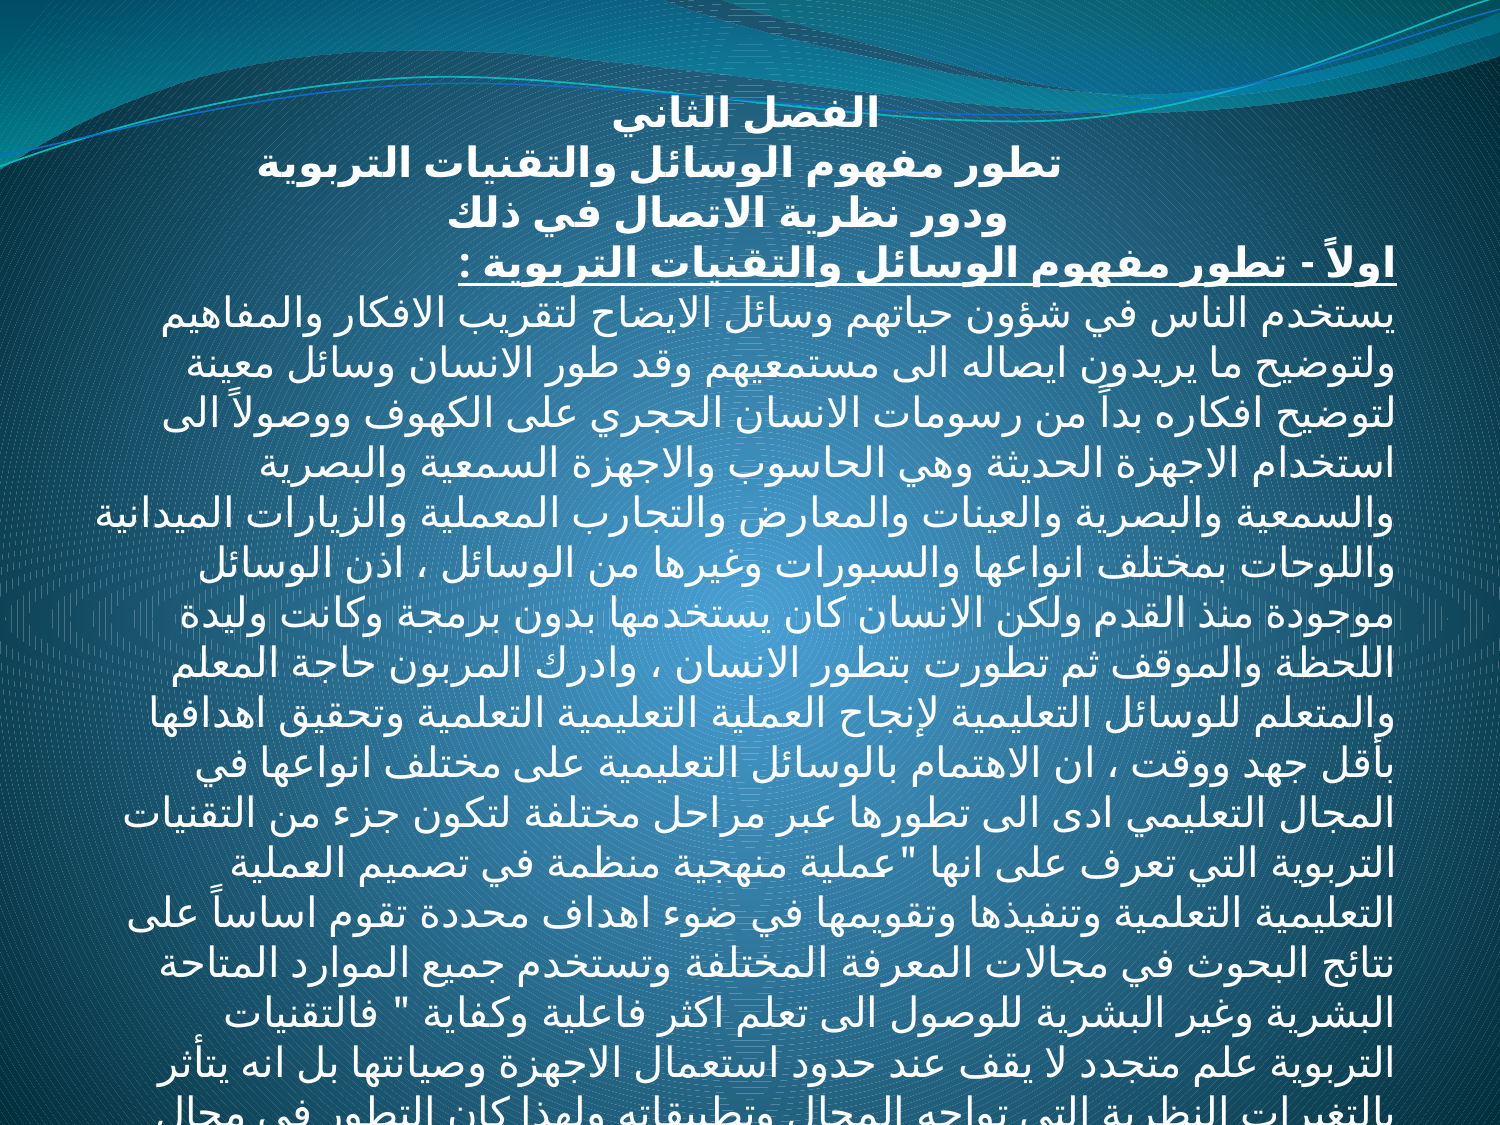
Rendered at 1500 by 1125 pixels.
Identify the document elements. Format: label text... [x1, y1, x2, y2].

text_box الفصل الثاني تطور مفهوم الوسائل والتقنيات التربوية ودور نظرية الاتصال في ذلك اولاً - تطور مفهوم الوسائل والتقنيات التربوية : يستخدم الناس في شؤون حياتهم وسائل الايضاح لتقريب الافكار والمفاهيم ولتوضيح ما يريدون ايصاله الى مستمعيهم وقد طور الانسان وسائل معينة لتوضيح افكاره بداً من رسومات الانسان الحجري على الكهوف ووصولاً الى استخدام الاجهزة الحديثة وهي الحاسوب والاجهزة السمعية والبصرية والسمعية والبصرية والعينات والمعارض والتجارب المعملية والزيارات الميدانية واللوحات بمختلف انواعها والسبورات وغيرها من الوسائل ، اذن الوسائل موجودة منذ القدم ولكن الانسان كان يستخدمها بدون برمجة وكانت وليدة اللحظة والموقف ثم تطورت بتطور الانسان ، وادرك المربون حاجة المعلم والمتعلم للوسائل التعليمية لإنجاح العملية التعليمية التعلمية وتحقيق اهدافها بأقل جهد ووقت ، ان الاهتمام بالوسائل التعليمية على مختلف انواعها في المجال التعليمي ادى الى تطورها عبر مراحل مختلفة لتكون جزء من التقنيات التربوية التي تعرف على انها "عملية منهجية منظمة في تصميم العملية التعليمية التعلمية وتنفيذها وتقويمها في ضوء اهداف محددة تقوم اساساً على نتائج البحوث في مجالات المعرفة المختلفة وتستخدم جميع الموارد المتاحة البشرية وغير البشرية للوصول الى تعلم اكثر فاعلية وكفاية " فالتقنيات التربوية علم متجدد لا يقف عند حدود استعمال الاجهزة وصيانتها بل انه يتأثر بالتغيرات النظرية التي تواجه المجال وتطبيقاته ولهذا كان التطور في مجال التقنيات التربوية موازياً للتطورات في النظريات ذات العلاقة والمتتبع للتغيرات التي طرأت على تعريفات المجال منذ [76, 78, 1412, 1125]
